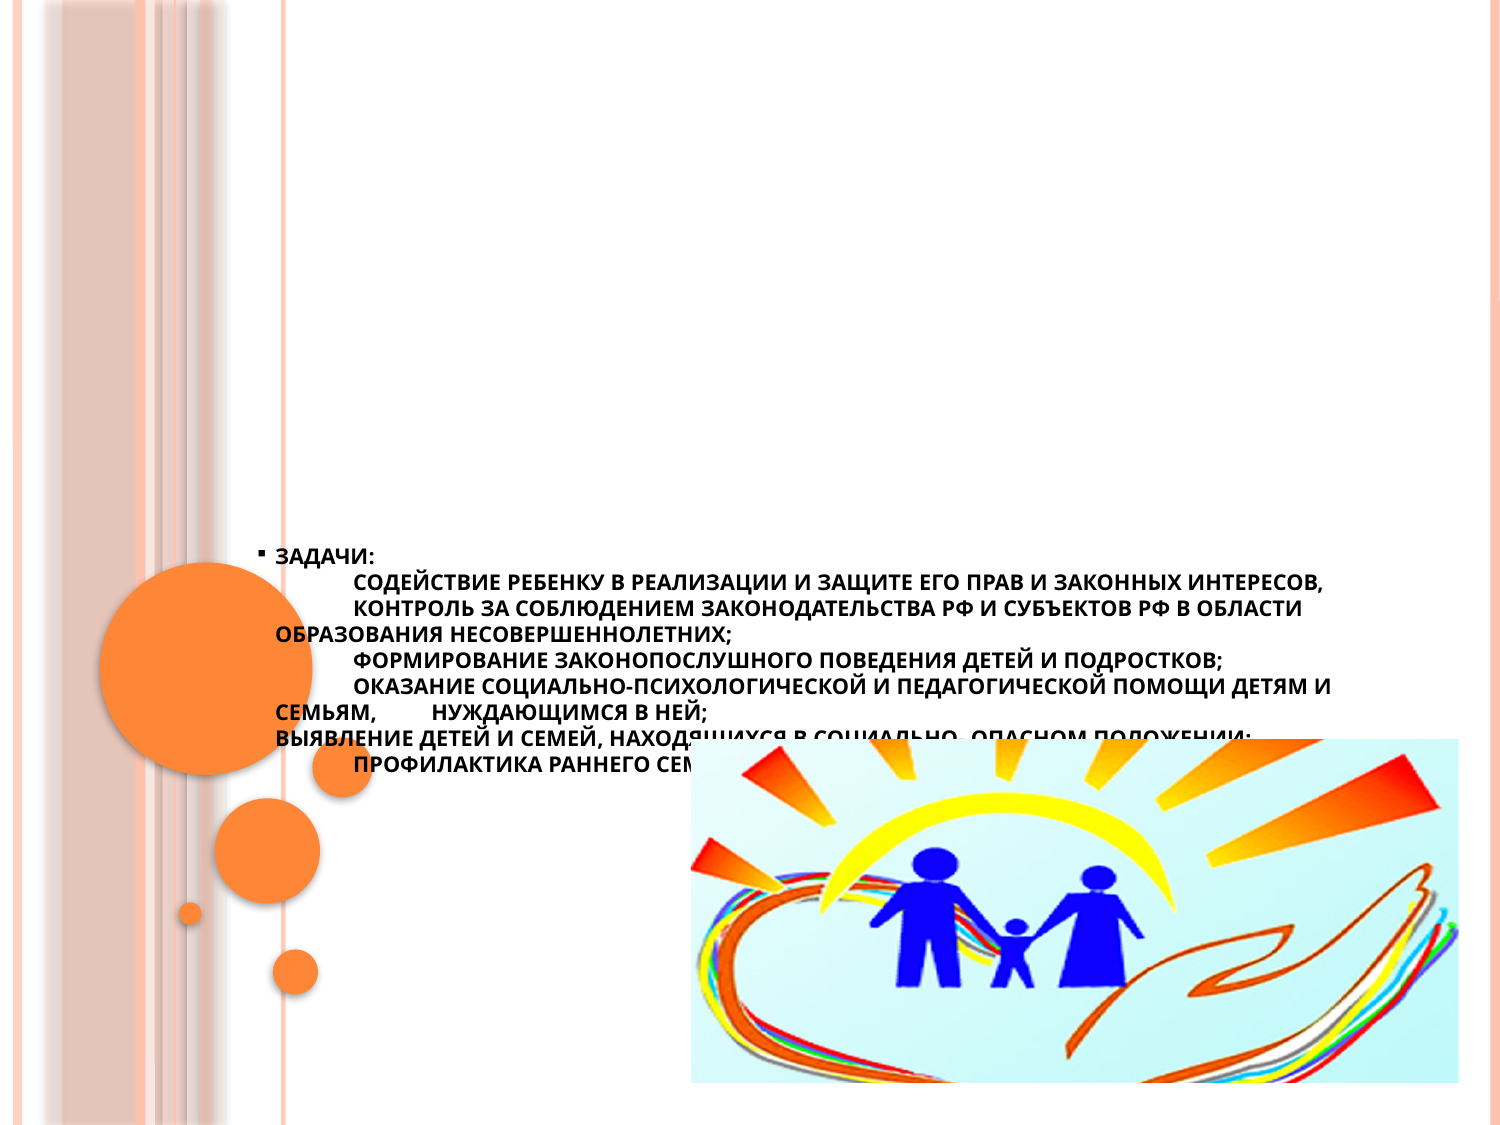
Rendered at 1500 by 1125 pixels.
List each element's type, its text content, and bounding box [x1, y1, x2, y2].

title Задачи: содействие ребенку в реализации и защите его прав и законных интересов, контроль за соблюдением законодательства РФ и субъектов РФ в области образования несовершеннолетних; формирование законопослушного поведения детей и подростков; оказание социально-психологической и педагогической помощи детям и семьям, нуждающимся в ней; выявление детей и семей, находящихся в социально- опасном положении; профилактика раннего семейного неблагополучия. [242, 512, 1388, 824]
picture [690, 739, 1460, 1083]
